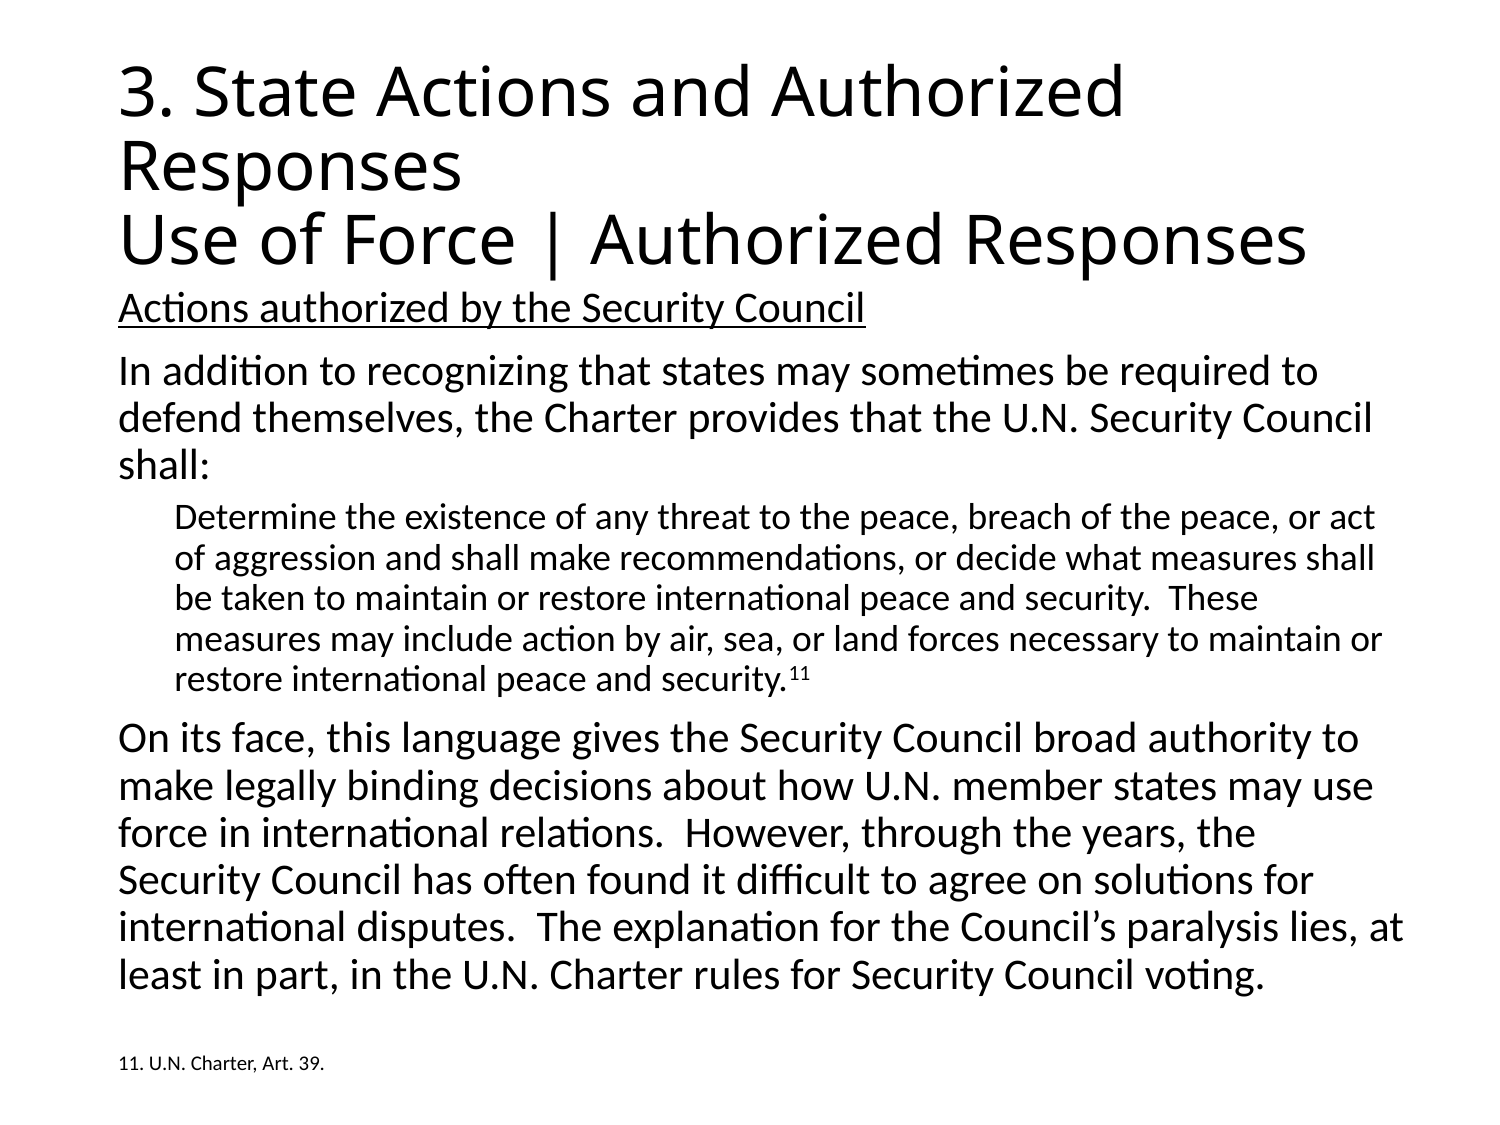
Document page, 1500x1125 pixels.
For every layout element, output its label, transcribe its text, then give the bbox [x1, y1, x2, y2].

list Actions authorized by the Security Council In addition to recognizing that states may sometimes be required to defend themselves, the Charter provides that the U.N. Security Council shall: Determine the existence of any threat to the peace, breach of the peace, or act of aggression and shall make recommendations, or decide what measures shall be taken to maintain or restore international peace and security. These measures may include action by air, sea, or land forces necessary to maintain or restore international peace and security.11 On its face, this language gives the Security Council broad authority to make legally binding decisions about how U.N. member states may use force in international relations. However, through the years, the Security Council has often found it difficult to agree on solutions for international disputes. The explanation for the Council’s paralysis lies, at least in part, in the U.N. Charter rules for Security Council voting. 11. U.N. Charter, Art. 39. [102, 277, 1423, 992]
title 3. State Actions and Authorized Responses Use of Force | Authorized Responses [102, 59, 1467, 278]
